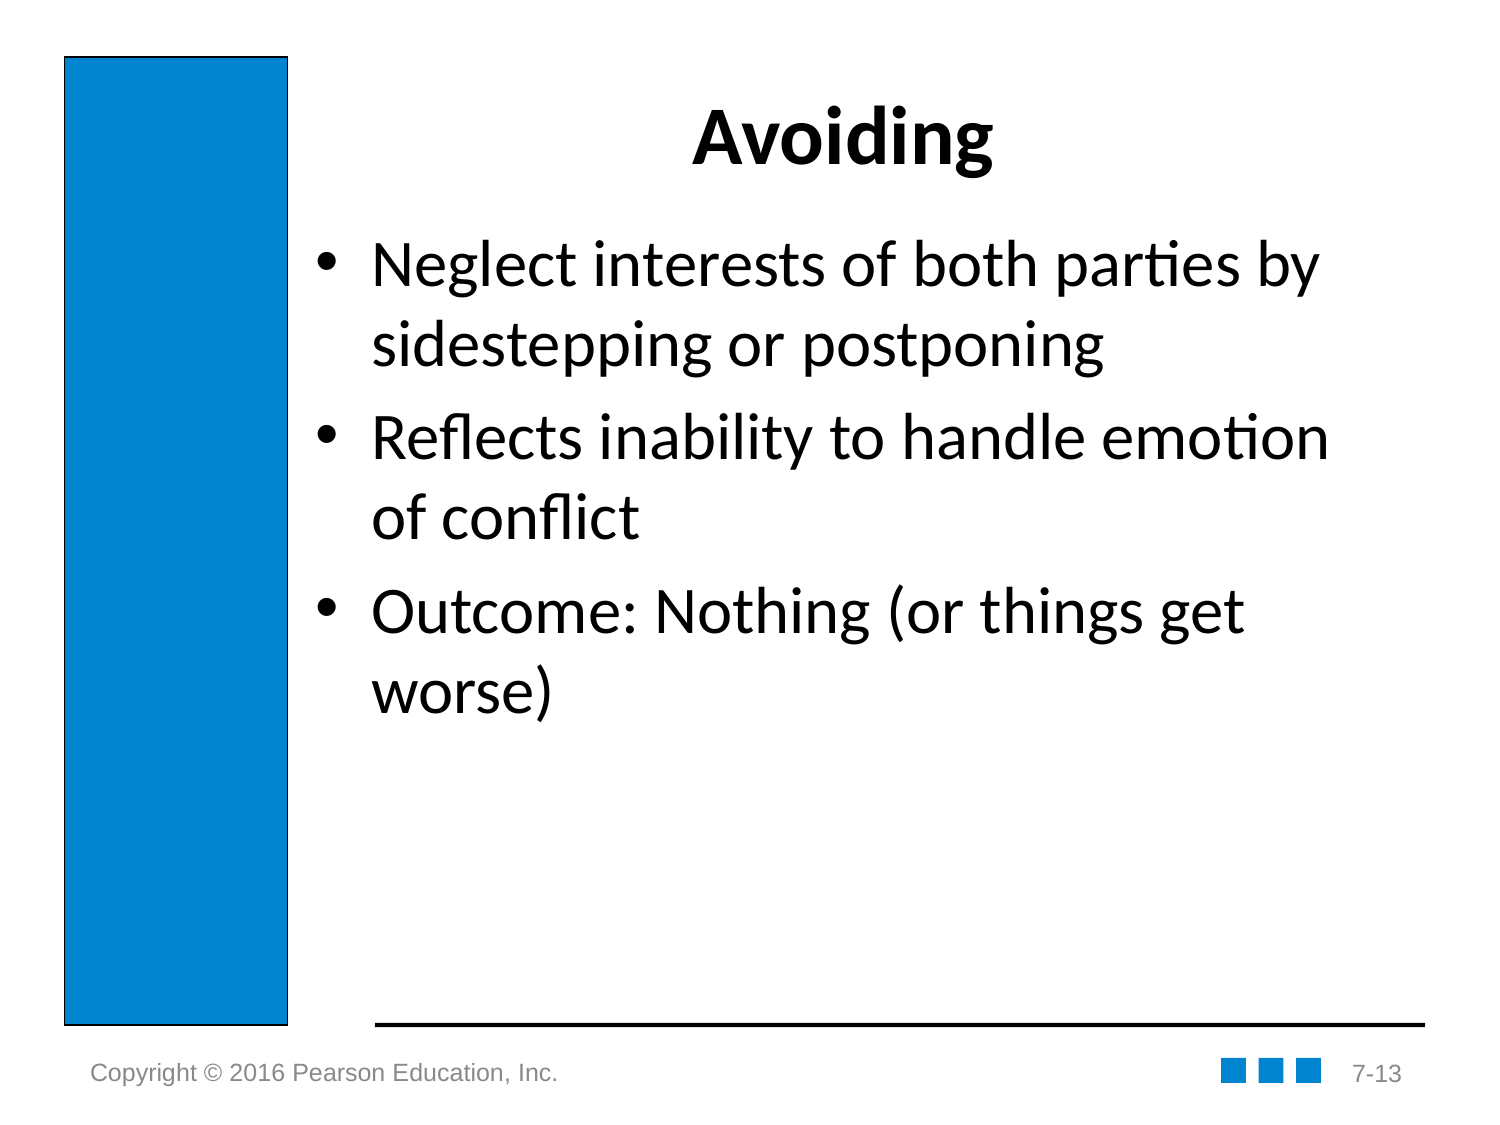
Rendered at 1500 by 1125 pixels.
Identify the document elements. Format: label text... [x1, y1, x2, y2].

text_box 7-13 [1333, 1050, 1421, 1095]
text_box Copyright © 2016 Pearson Education, Inc. [75, 1055, 625, 1088]
list Neglect interests of both parties by sidestepping or postponing Reflects inability to handle emotion of conflict Outcome: Nothing (or things get worse) [300, 212, 1413, 900]
title Avoiding [300, 37, 1388, 212]
text_box [1258, 1057, 1284, 1083]
text_box [1296, 1057, 1321, 1083]
text_box [64, 56, 288, 1025]
text_box [1221, 1057, 1246, 1083]
